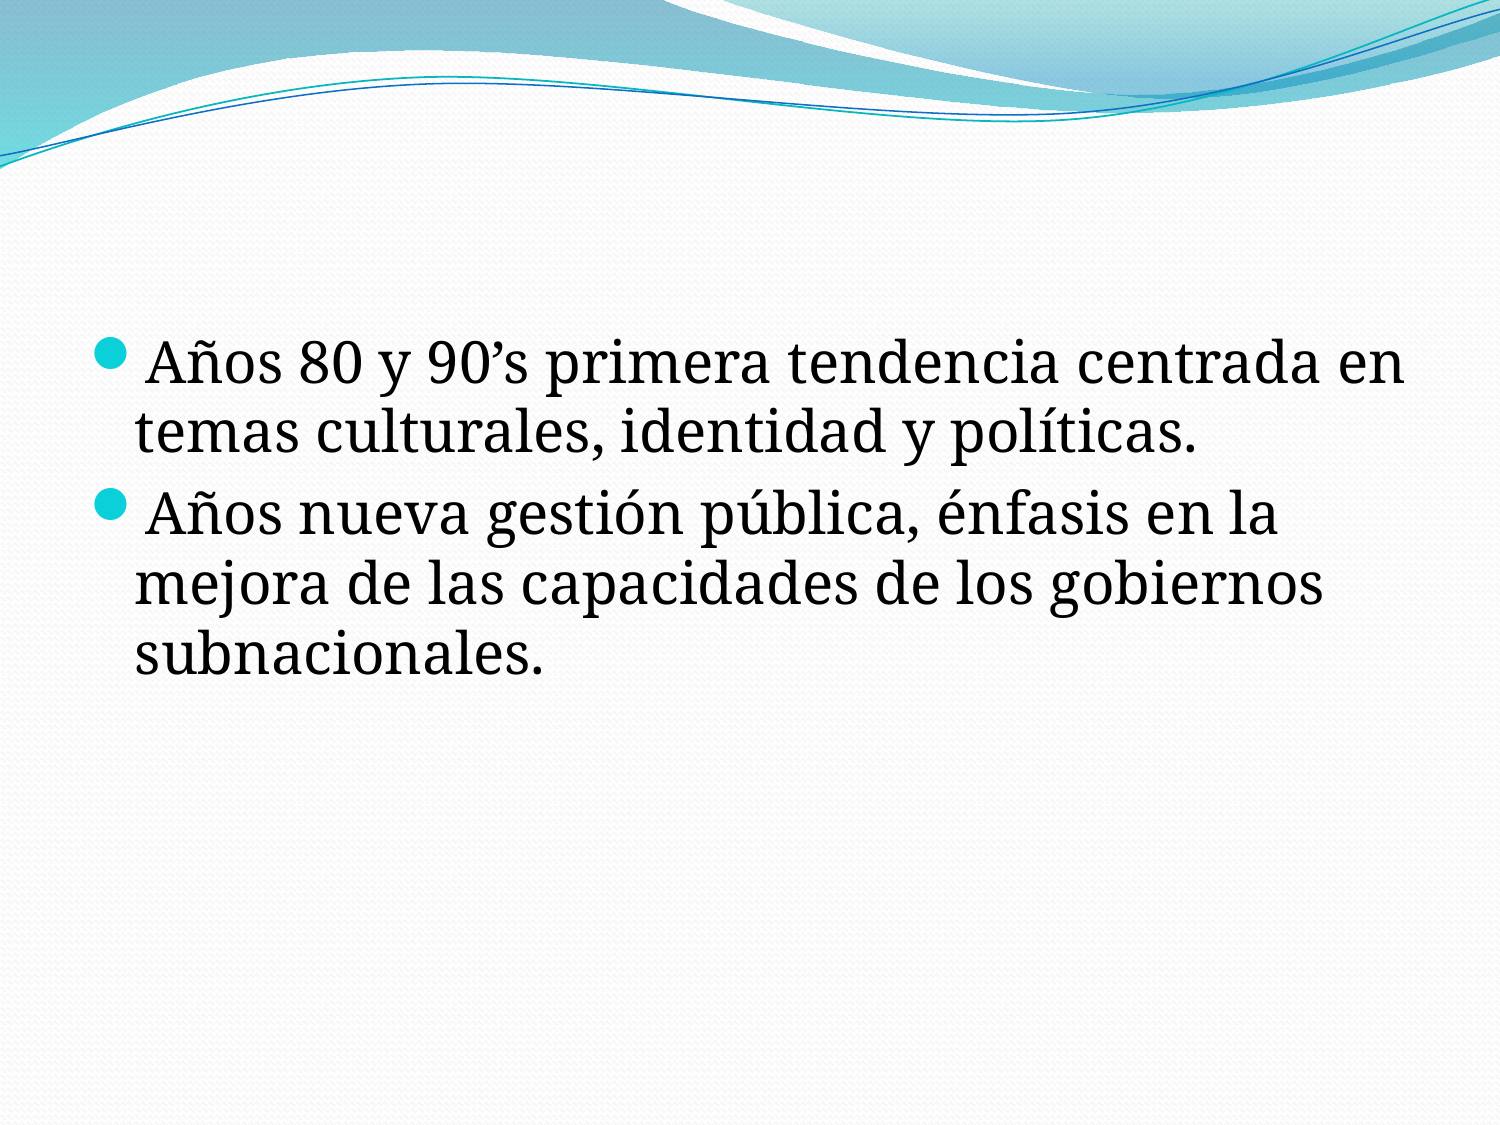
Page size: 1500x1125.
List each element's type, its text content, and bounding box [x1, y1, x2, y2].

list Años 80 y 90’s primera tendencia centrada en temas culturales, identidad y políticas. Años nueva gestión pública, énfasis en la mejora de las capacidades de los gobiernos subnacionales. [75, 317, 1425, 1038]
